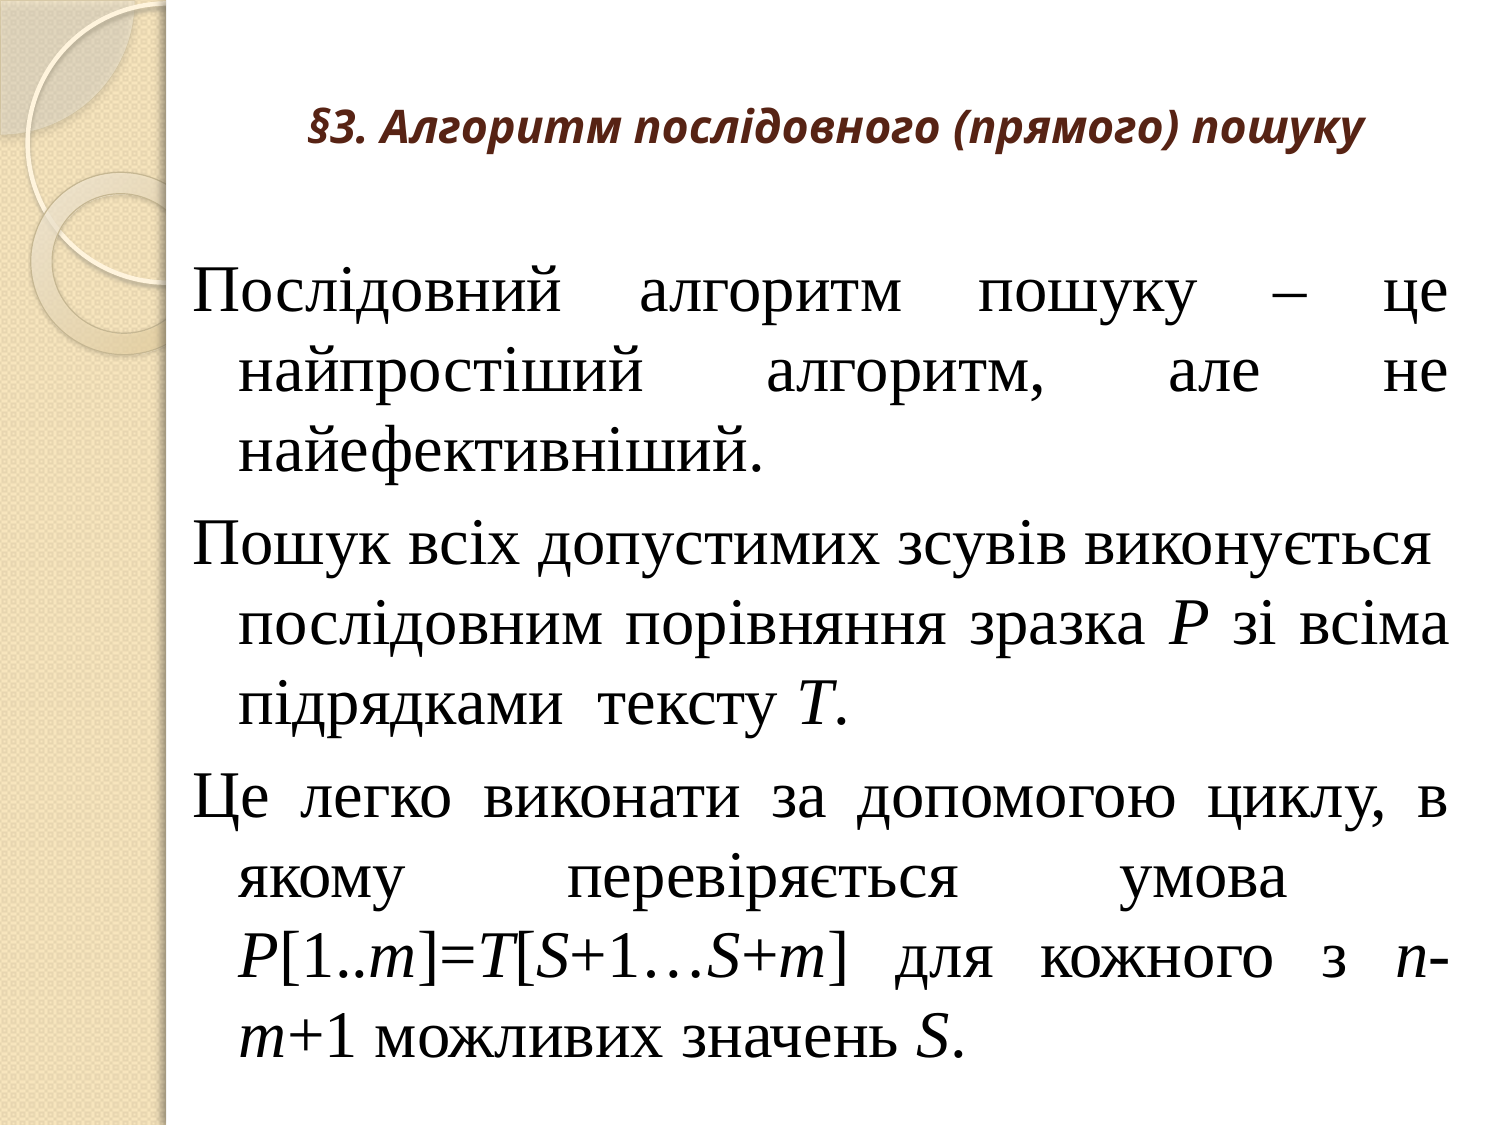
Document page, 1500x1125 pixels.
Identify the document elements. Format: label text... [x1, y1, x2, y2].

list Послідовний алгоритм пошуку – це найпростіший алгоритм, але не найефективніший. Пошук всіх допустимих зсувів виконується послідовним порівняння зразка Р зі всіма підрядками тексту Т. Це легко виконати за допомогою циклу, в якому перевіряється умова Р[1..m]=T[S+1…S+m] для кожного з n-m+1 можливих значень S. [164, 237, 1466, 1102]
title §3. Алгоритм послідовного (прямого) пошуку [292, 70, 1407, 235]
